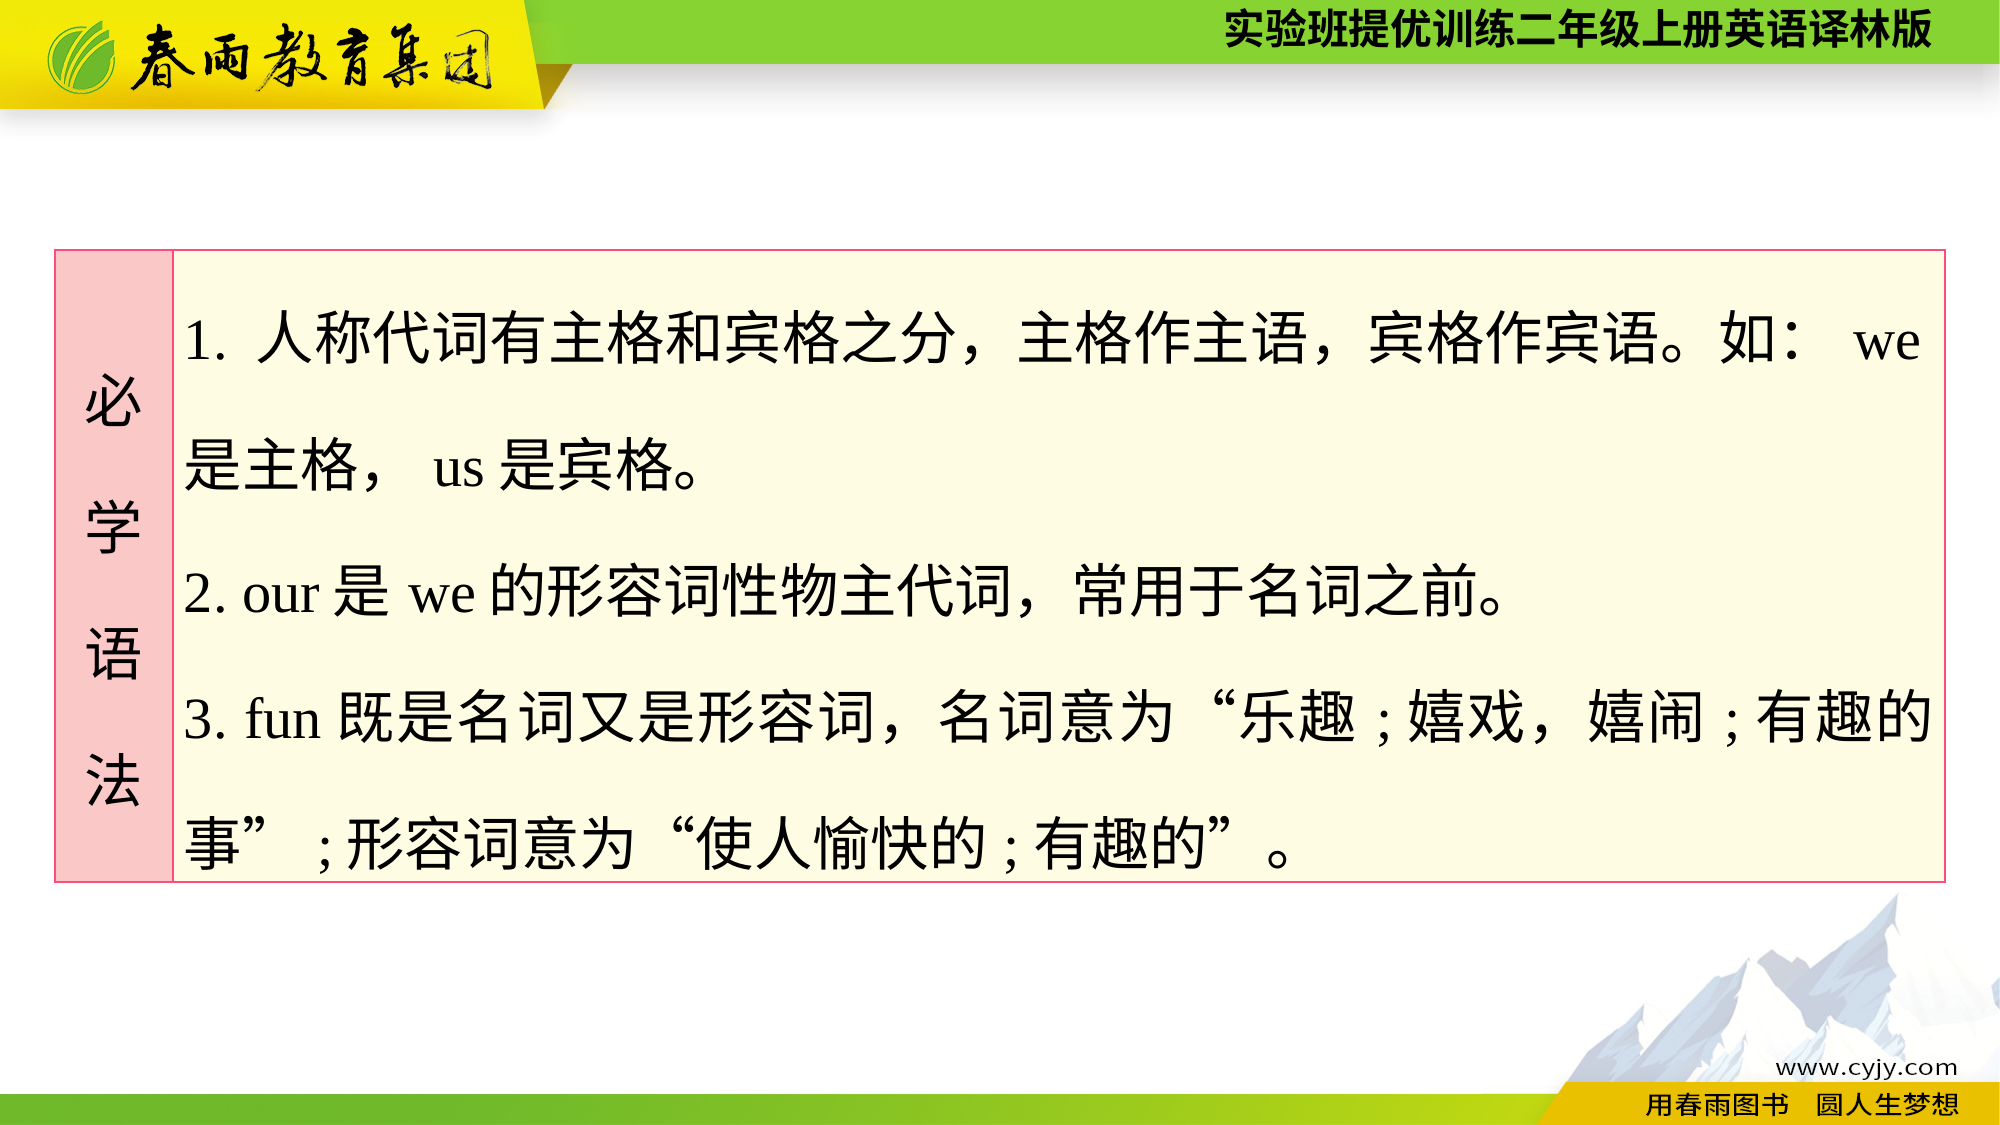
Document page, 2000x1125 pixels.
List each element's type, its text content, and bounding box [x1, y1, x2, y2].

table_header 1. 人称代词有主格和宾格之分，主格作主语，宾格作宾语。如：we是主格，us是宾格。 2. our是we的形容词性物主代词，常用于名词之前。 3. fun既是名词又是形容词，名词意为“乐趣;嬉戏，嬉闹;有趣的事”;形容词意为“使人愉快的;有趣的”。 [174, 251, 1944, 881]
table_header 必 学 语 法 [56, 251, 172, 881]
picture [0, 0, 2000, 1125]
